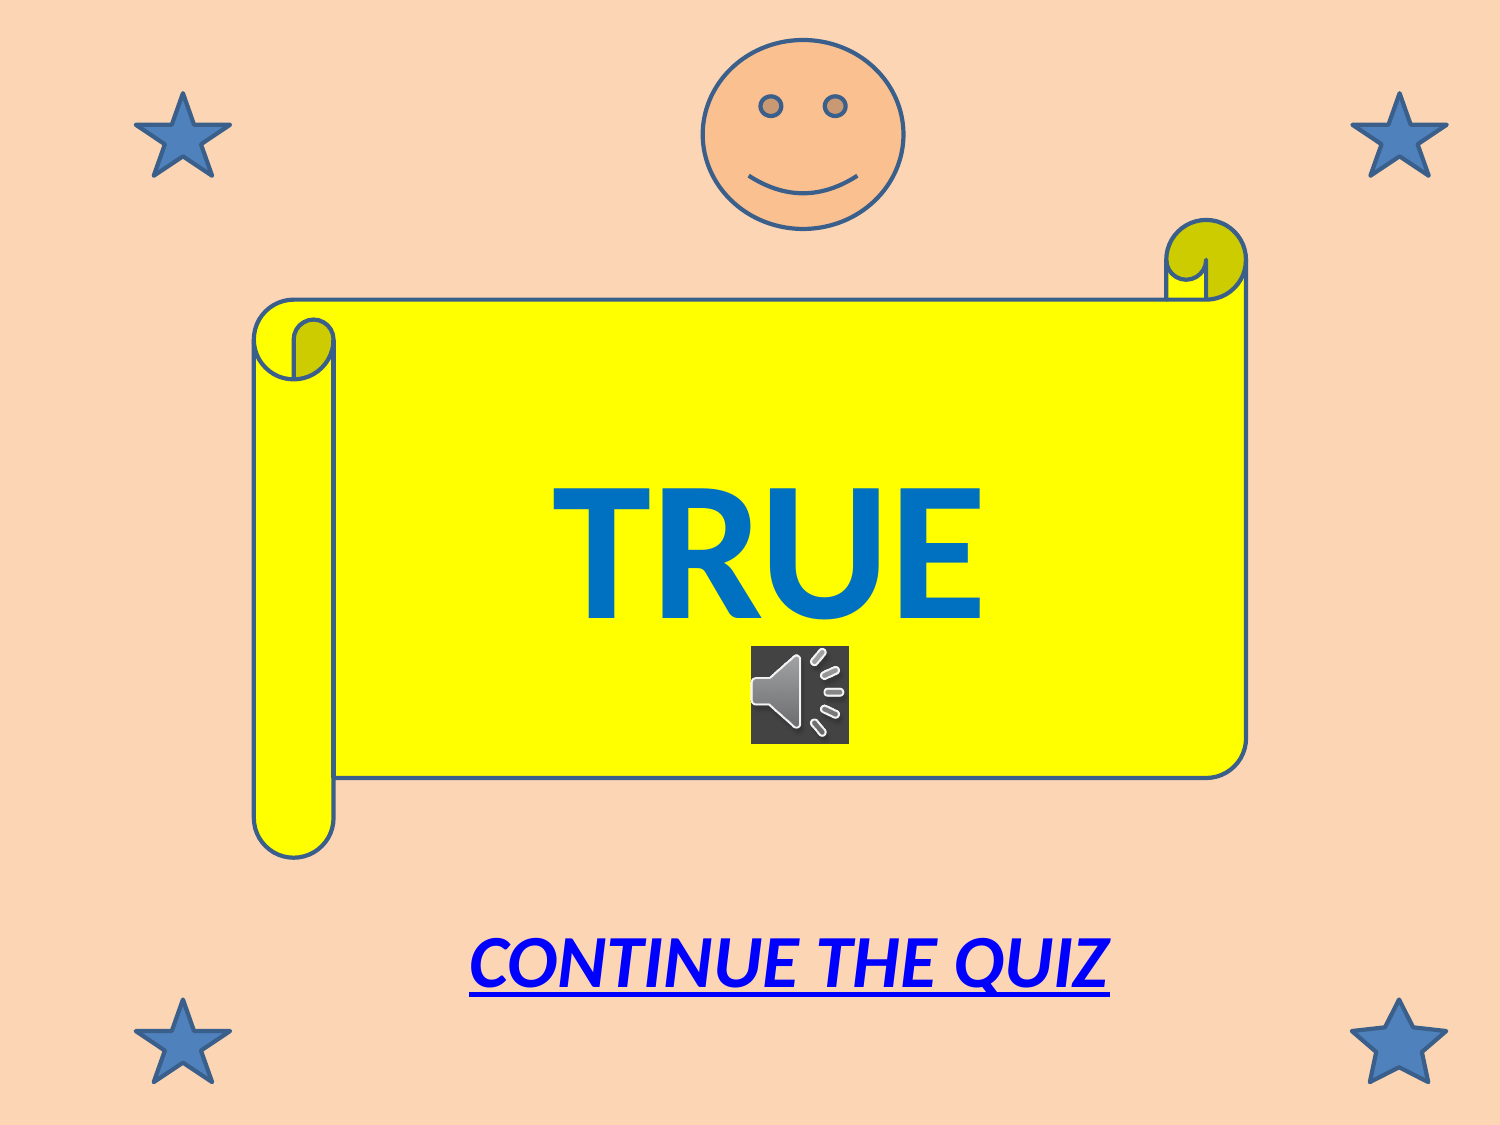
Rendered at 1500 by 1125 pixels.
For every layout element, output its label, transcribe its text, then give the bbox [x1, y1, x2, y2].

text_box TRUE [251, 217, 1249, 860]
text_box [700, 37, 906, 232]
picture [749, 644, 851, 746]
text_box [1350, 91, 1449, 178]
text_box [133, 91, 233, 178]
text_box [133, 997, 233, 1084]
text_box CONTINUE THE QUIZ [454, 905, 1152, 1010]
text_box [1349, 997, 1449, 1084]
